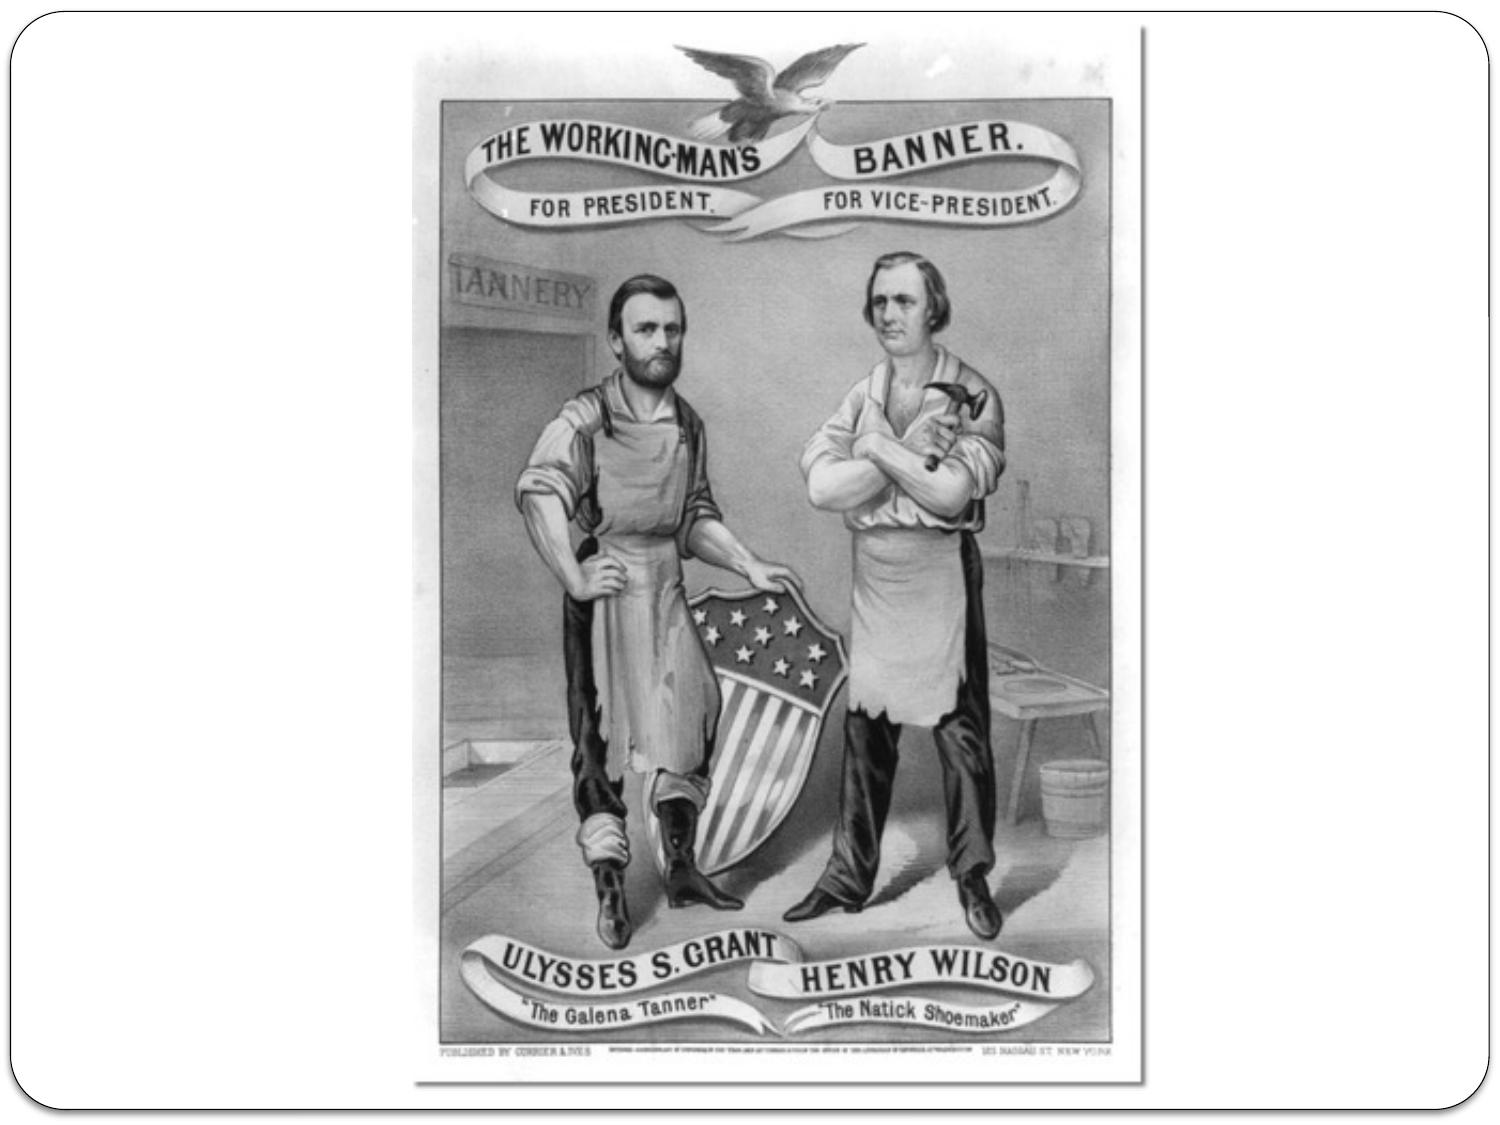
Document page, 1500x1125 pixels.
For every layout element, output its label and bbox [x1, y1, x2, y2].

picture [412, 24, 1151, 1091]
